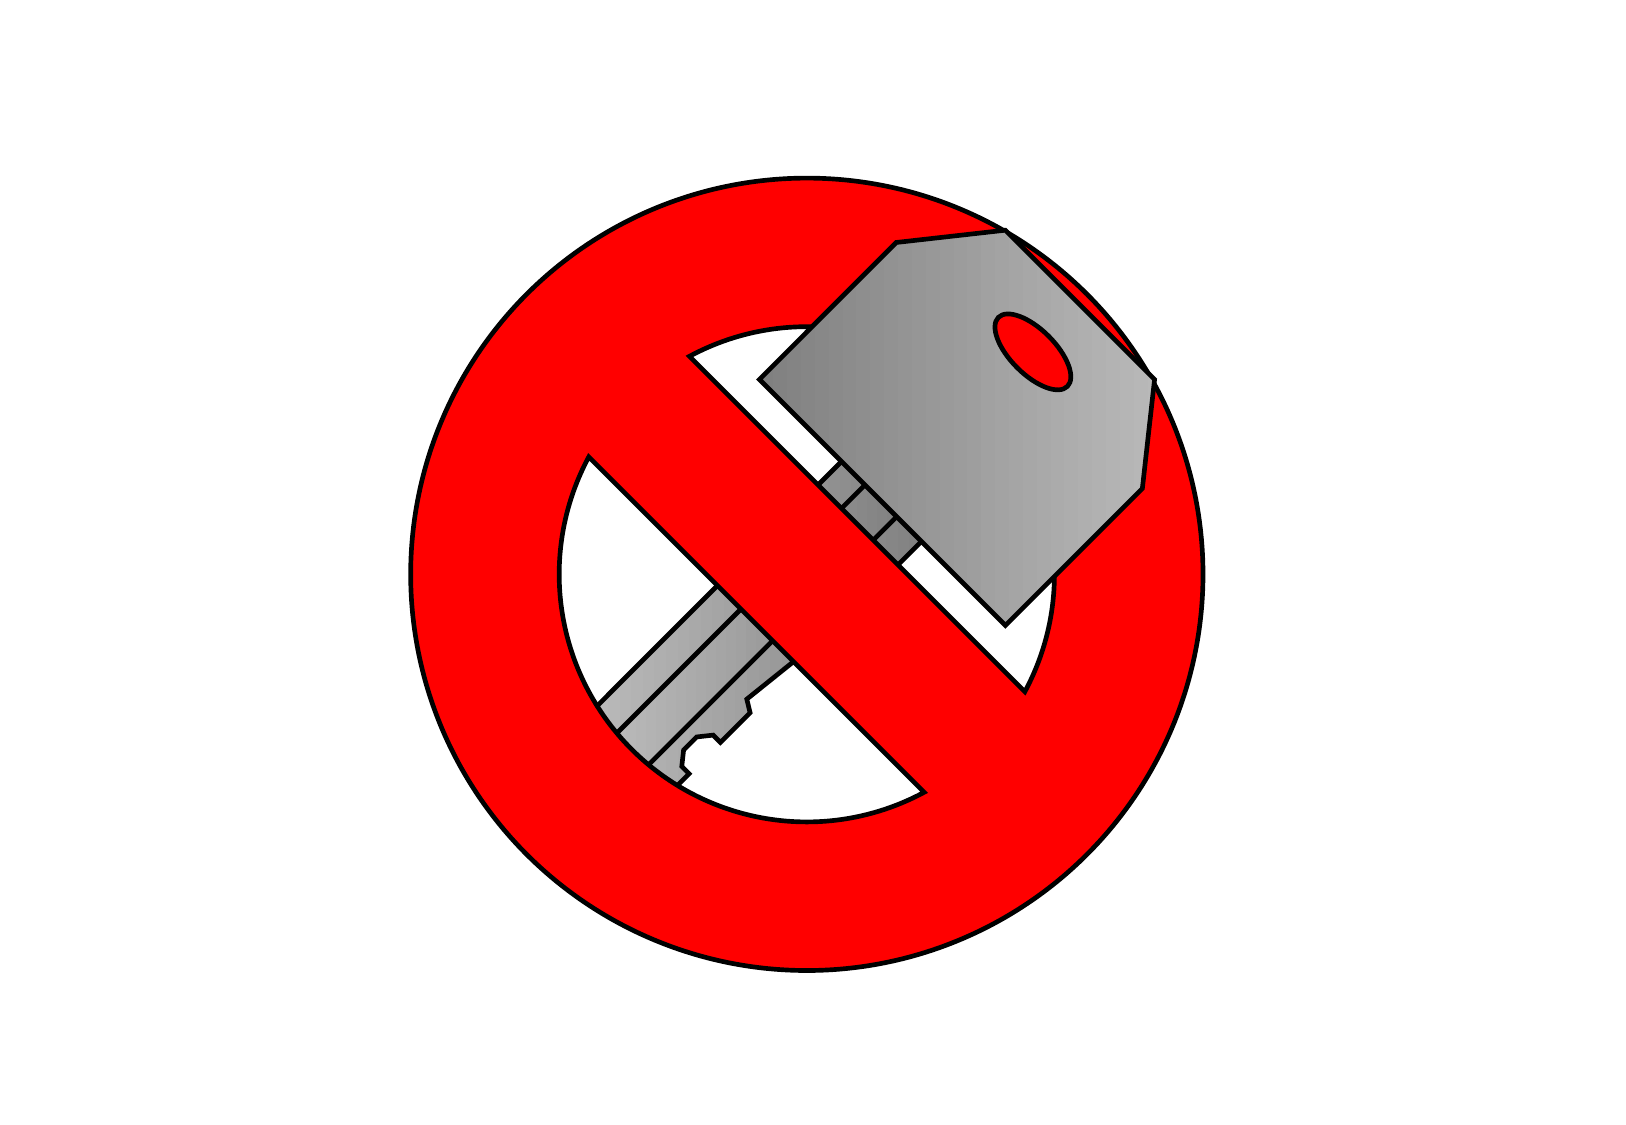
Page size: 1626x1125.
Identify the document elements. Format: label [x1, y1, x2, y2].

text_box [410, 177, 1204, 971]
